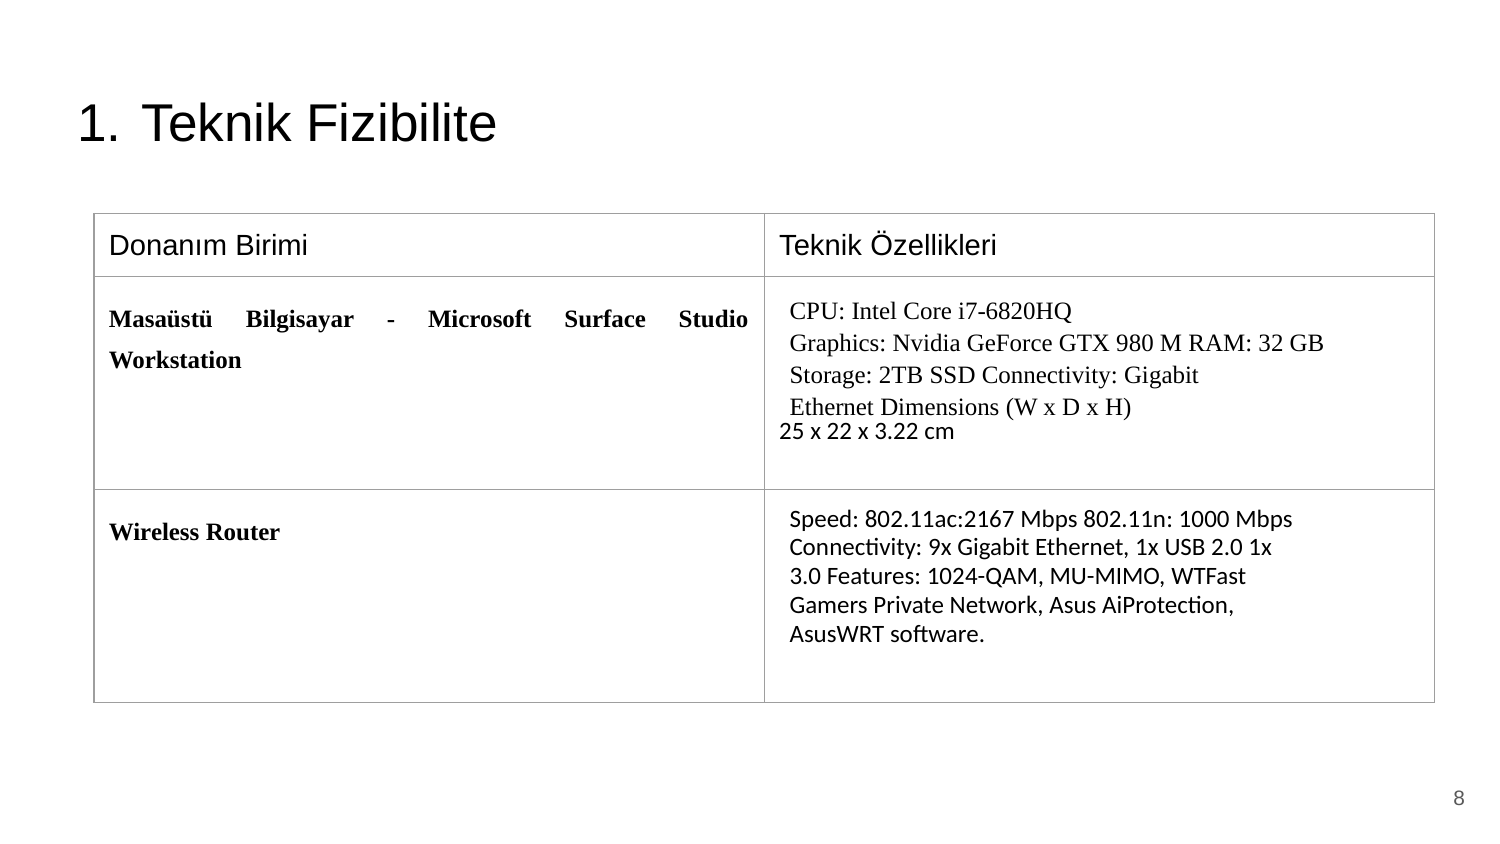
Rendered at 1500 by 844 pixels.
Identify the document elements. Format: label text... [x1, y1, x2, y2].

list [51, 187, 1449, 748]
table_cell Wireless Router [95, 490, 764, 702]
table_cell Masaüstü Bilgisayar - Microsoft Surface Studio Workstation [95, 277, 764, 489]
table_cell Speed: 802.11ac:2167 Mbps 802.11n: 1000 Mbps Connectivity: 9x Gigabit Ethernet, 1x USB 2.0 1x 3.0 Features: 1024-QAM, MU-MIMO, WTFast Gamers Private Network, Asus AiProtection, AsusWRT software. [765, 490, 1434, 702]
title Teknik Fizibilite [51, 72, 1449, 167]
table_header Donanım Birimi [95, 214, 764, 276]
table_cell CPU: Intel Core i7-6820HQ Graphics: Nvidia GeForce GTX 980 M RAM: 32 GB Storage: 2TB SSD Connectivity: Gigabit Ethernet Dimensions (W x D x H) 25 x 22 x 3.22 cm [765, 277, 1434, 489]
slide_number 8 [1389, 764, 1480, 830]
table_header Teknik Özellikleri [765, 214, 1434, 276]
